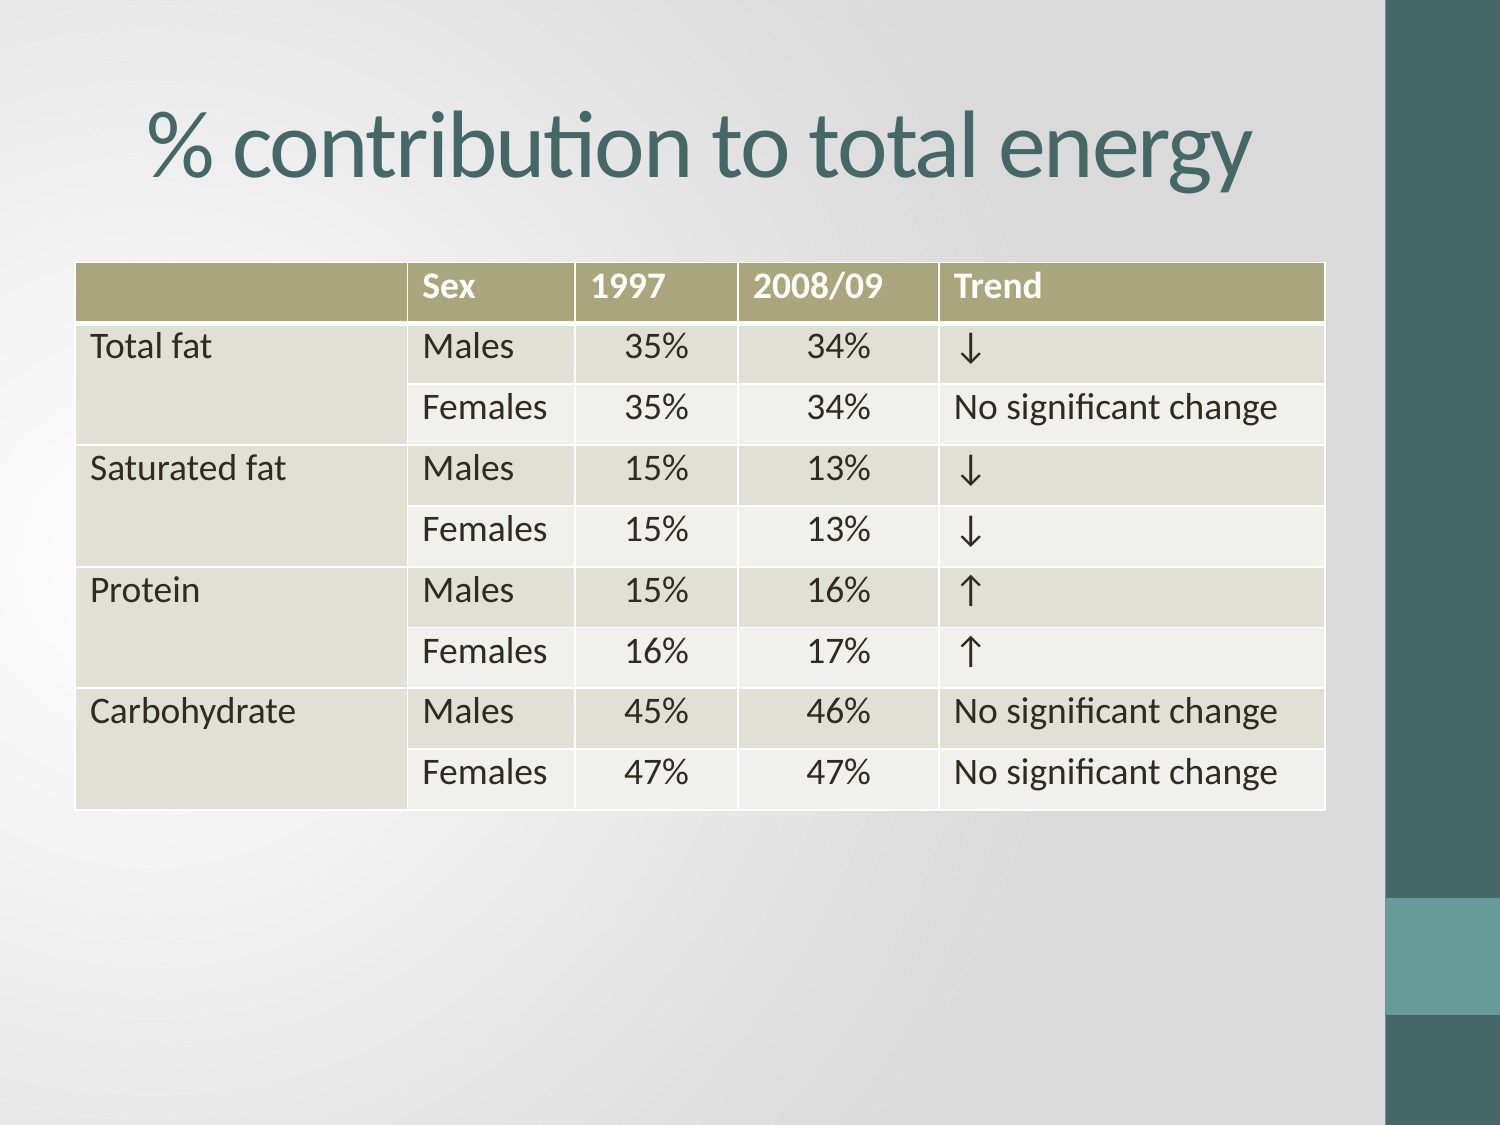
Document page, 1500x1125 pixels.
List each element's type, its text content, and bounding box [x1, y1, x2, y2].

table_cell ↓ [940, 507, 1324, 566]
title % contribution to total energy [75, 45, 1325, 233]
table_header [76, 263, 407, 321]
table_cell 17% [739, 628, 938, 687]
table_header 1997 [576, 263, 737, 321]
table_cell 35% [576, 385, 737, 444]
table_cell Protein [76, 568, 407, 687]
table_cell Females [408, 750, 574, 809]
table_cell No significant change [940, 385, 1324, 444]
table_cell ↓ [940, 326, 1324, 383]
table_cell 15% [576, 568, 737, 627]
table_cell 13% [739, 507, 938, 566]
table_cell 47% [576, 750, 737, 809]
table_cell 45% [576, 689, 737, 748]
table_cell Females [408, 628, 574, 687]
table_cell ↓ [940, 446, 1324, 505]
table_header 2008/09 [739, 263, 938, 321]
table_cell Males [408, 326, 574, 383]
table_cell ↑ [940, 568, 1324, 627]
table_cell 35% [576, 326, 737, 383]
table_header Trend [940, 263, 1324, 321]
table_cell 16% [576, 628, 737, 687]
table_cell 13% [739, 446, 938, 505]
table_cell Males [408, 689, 574, 748]
table_cell 15% [576, 507, 737, 566]
table_cell No significant change [940, 689, 1324, 748]
table_cell 46% [739, 689, 938, 748]
table_cell Saturated fat [76, 446, 407, 566]
table_header Sex [408, 263, 574, 321]
table_cell 15% [576, 446, 737, 505]
table_cell Females [408, 385, 574, 444]
table_cell 34% [739, 326, 938, 383]
table_cell Carbohydrate [76, 689, 407, 809]
table_cell 47% [739, 750, 938, 809]
table_cell Total fat [76, 326, 407, 444]
table_cell 16% [739, 568, 938, 627]
table_cell No significant change [940, 750, 1324, 809]
table_cell Males [408, 568, 574, 627]
table_cell 34% [739, 385, 938, 444]
table_cell Females [408, 507, 574, 566]
table_cell Males [408, 446, 574, 505]
table_cell ↑ [940, 628, 1324, 687]
